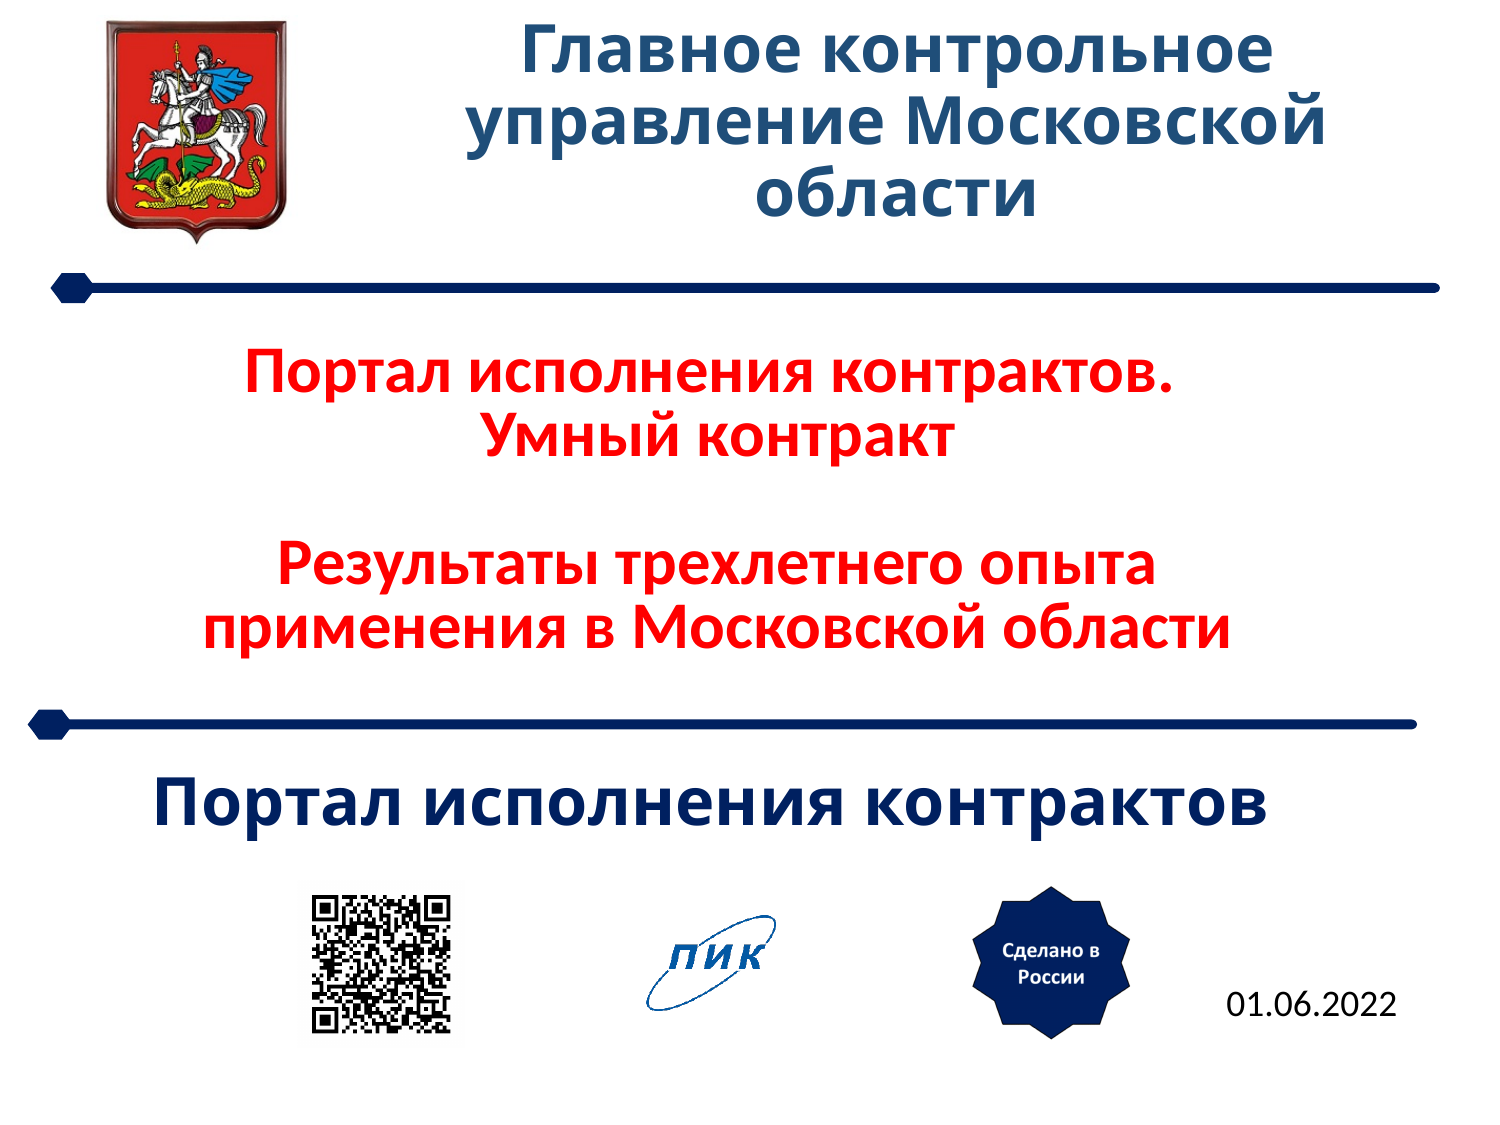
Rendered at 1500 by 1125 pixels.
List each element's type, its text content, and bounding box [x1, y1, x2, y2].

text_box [27, 709, 1417, 740]
picture [297, 880, 465, 1048]
text_box Портал исполнения контрактов [66, 749, 1356, 846]
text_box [50, 273, 1440, 304]
picture [96, 15, 298, 252]
text_box 01.06.2022 [1206, 971, 1417, 1031]
picture [646, 915, 776, 1011]
picture [943, 855, 1159, 1070]
text_box Главное контрольное управление Московской области [367, 52, 1427, 239]
title Портал исполнения контрактов. Умный контракт Результаты трехлетнего опыта применения в Московской области [73, 387, 1363, 669]
